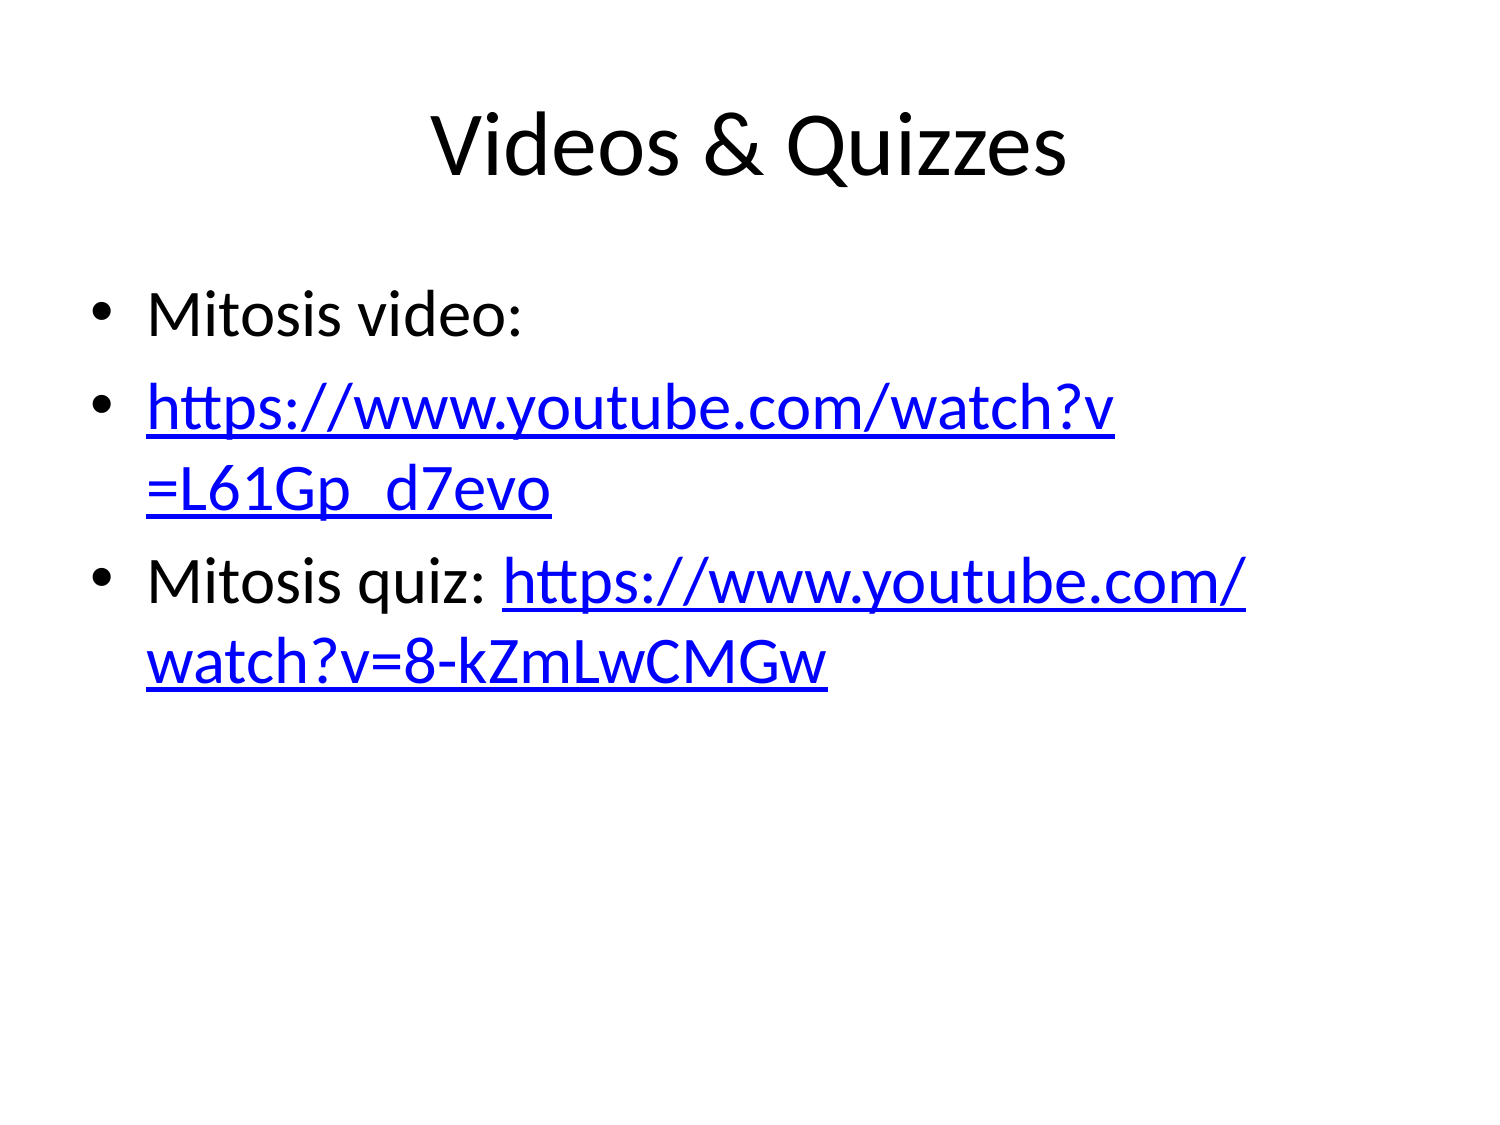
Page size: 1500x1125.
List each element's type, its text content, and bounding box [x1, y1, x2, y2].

list Mitosis video: https://www.youtube.com/watch?v=L61Gp_d7evo Mitosis quiz: https://www.youtube.com/watch?v=8-kZmLwCMGw [75, 262, 1425, 1005]
title Videos & Quizzes [75, 45, 1425, 233]
